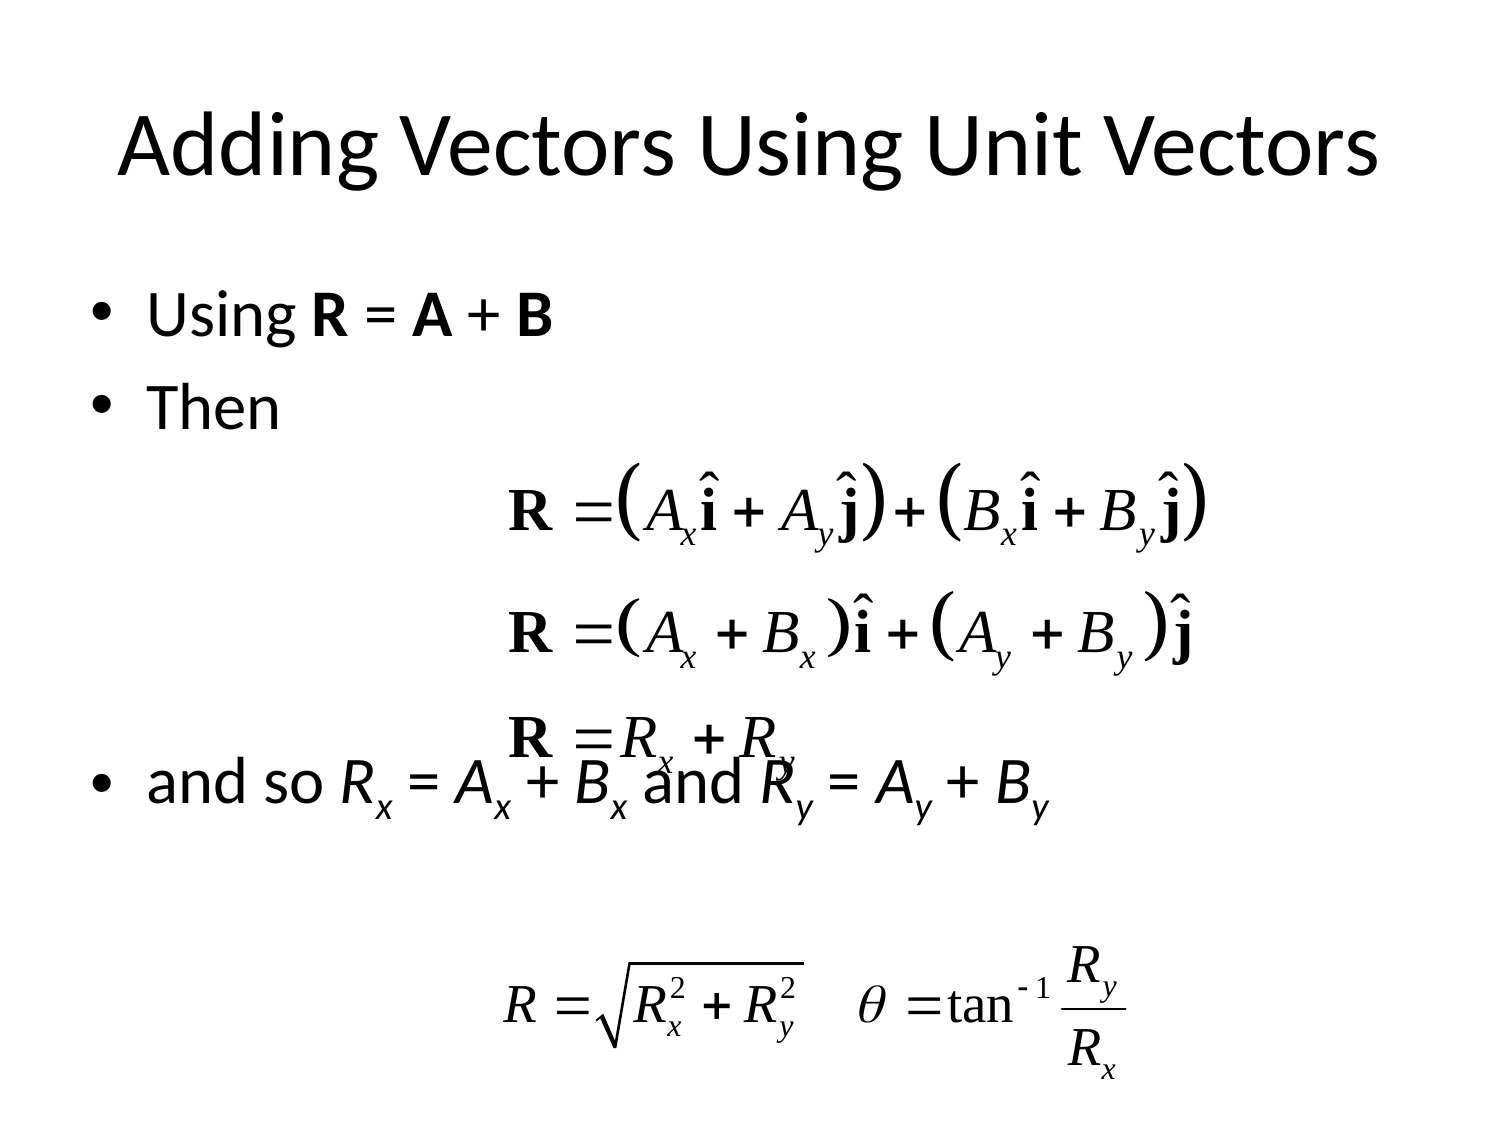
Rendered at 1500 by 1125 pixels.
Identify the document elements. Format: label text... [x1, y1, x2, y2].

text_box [499, 453, 1213, 796]
list Using R = A + B Then and so Rx = Ax + Bx and Ry = Ay + By [75, 262, 1425, 1005]
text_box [493, 931, 1138, 1092]
title Adding Vectors Using Unit Vectors [75, 45, 1425, 233]
